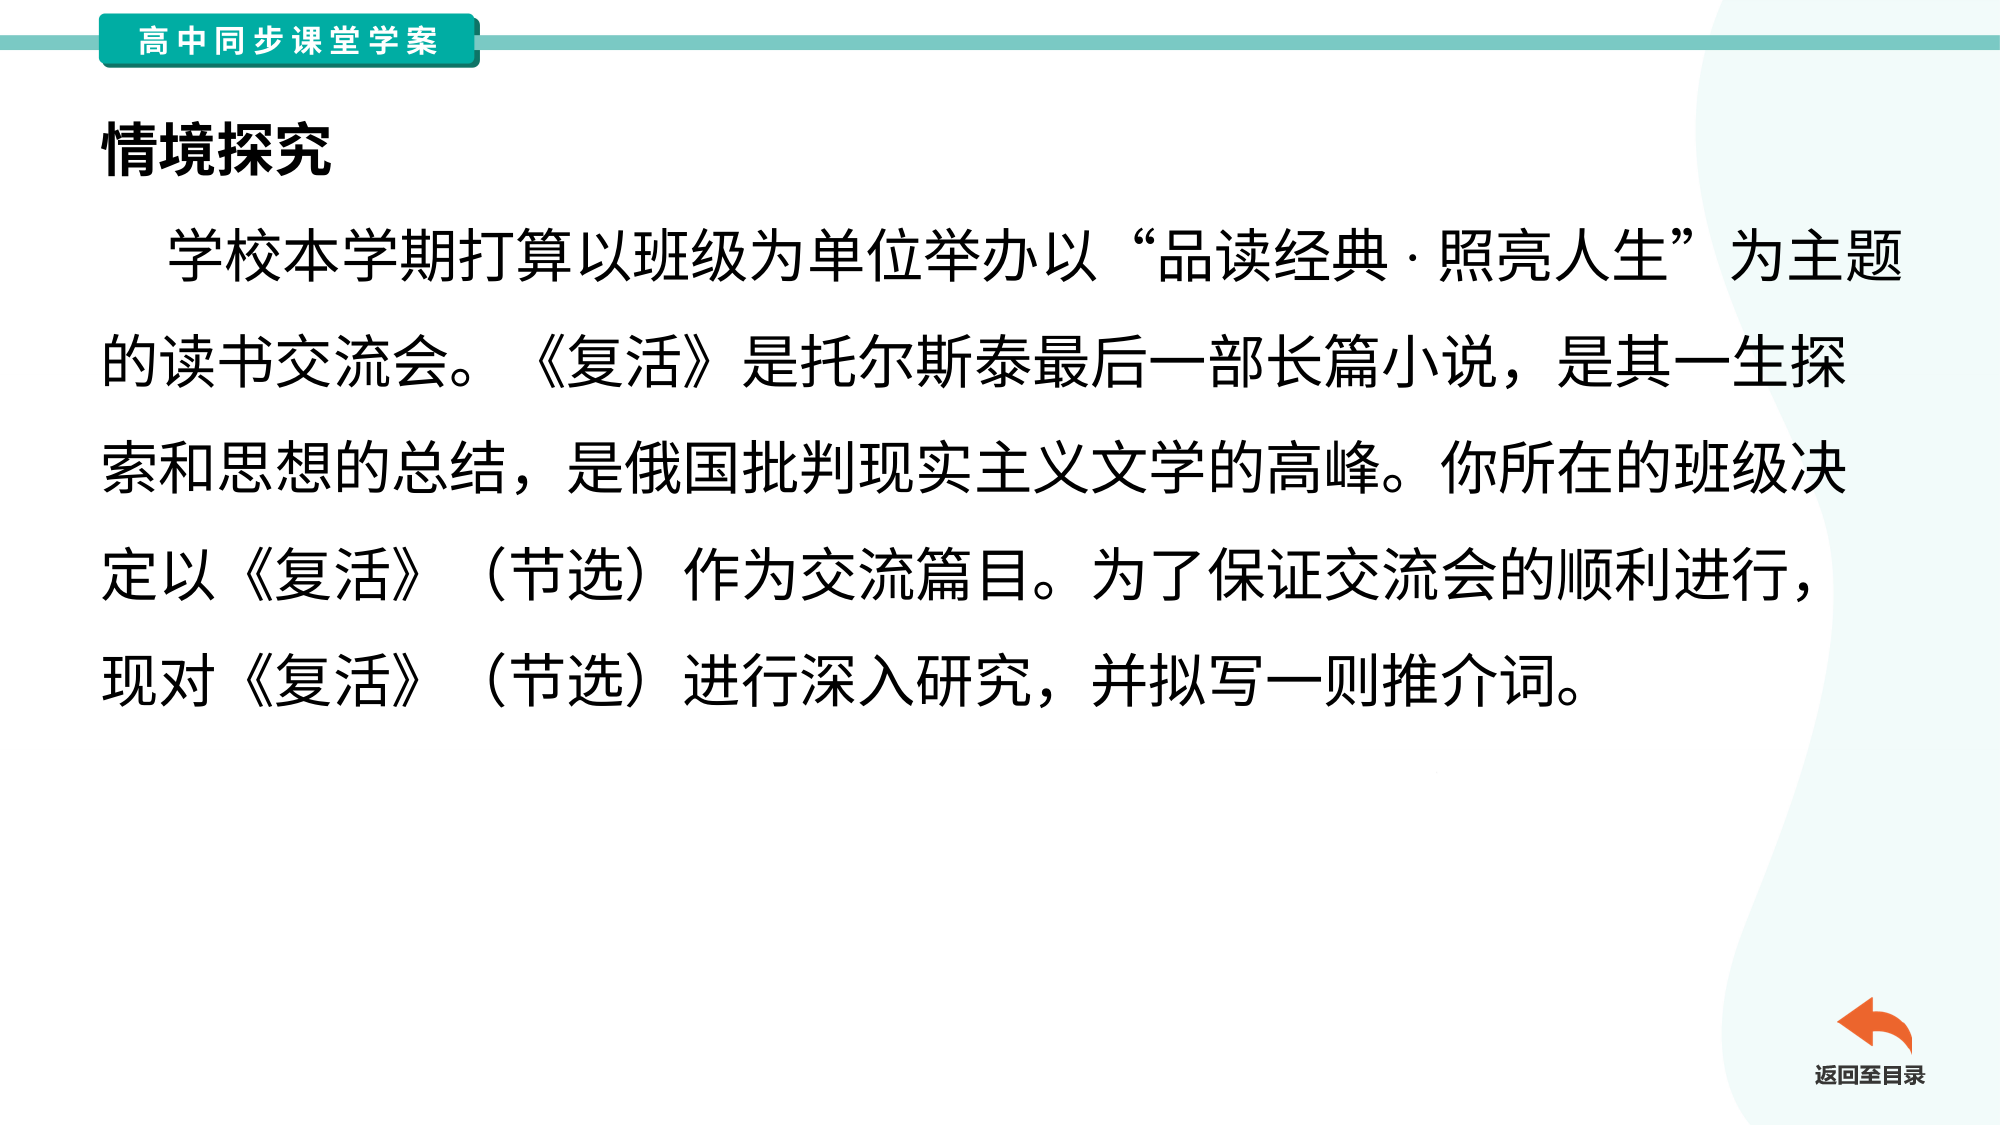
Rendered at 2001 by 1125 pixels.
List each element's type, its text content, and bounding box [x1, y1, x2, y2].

text_box 情境探究 学校本学期打算以班级为单位举办以“品读经典·照亮人生”为主题 的读书交流会。《复活》是托尔斯泰最后一部长篇小说，是其一生探 索和思想的总结，是俄国批判现实主义文学的高峰。你所在的班级决 定以《复活》（节选）作为交流篇目。为了保证交流会的顺利进行， 现对《复活》（节选）进行深入研究，并拟写一则推介词。 [100, 76, 1899, 715]
picture [0, 0, 2000, 1125]
